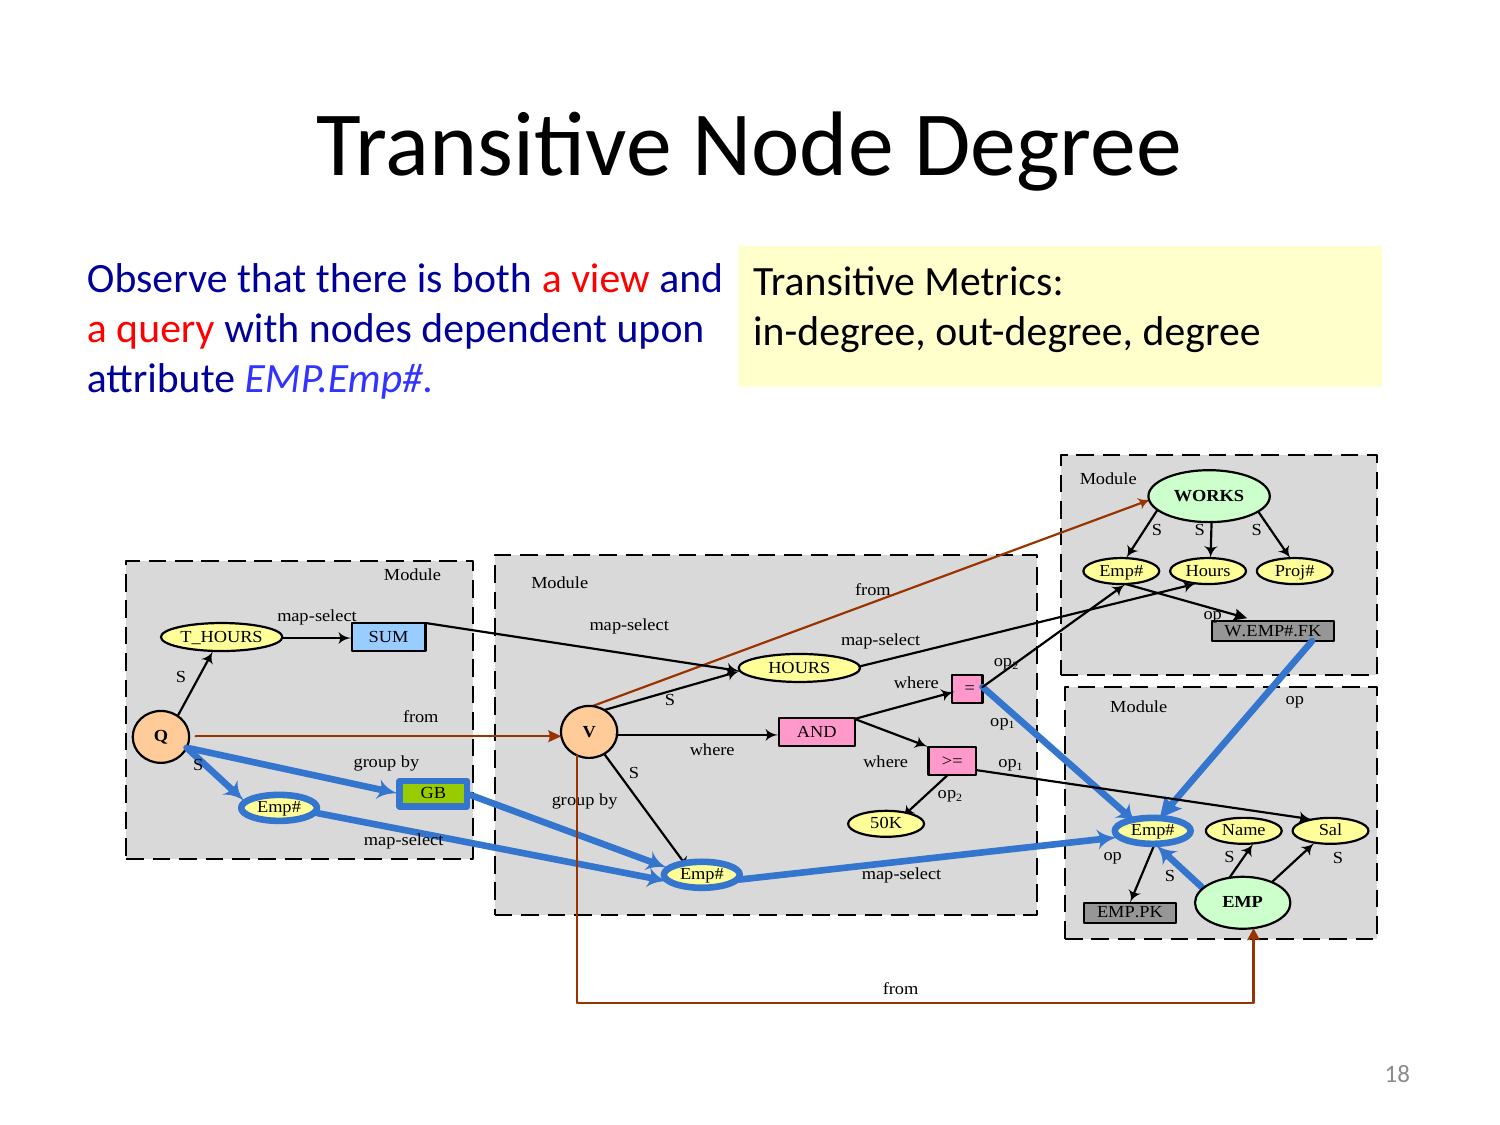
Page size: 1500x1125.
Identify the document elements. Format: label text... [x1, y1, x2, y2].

text_box Transitive Metrics: in-degree, out-degree, degree [750, 246, 1383, 387]
title Transitive Node Degree [75, 45, 1425, 233]
text_box Observe that there is both a view and a query with nodes dependent upon attribute EMP.Emp#. [53, 243, 750, 454]
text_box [105, 407, 1383, 1020]
slide_number 18 [1074, 1042, 1425, 1103]
